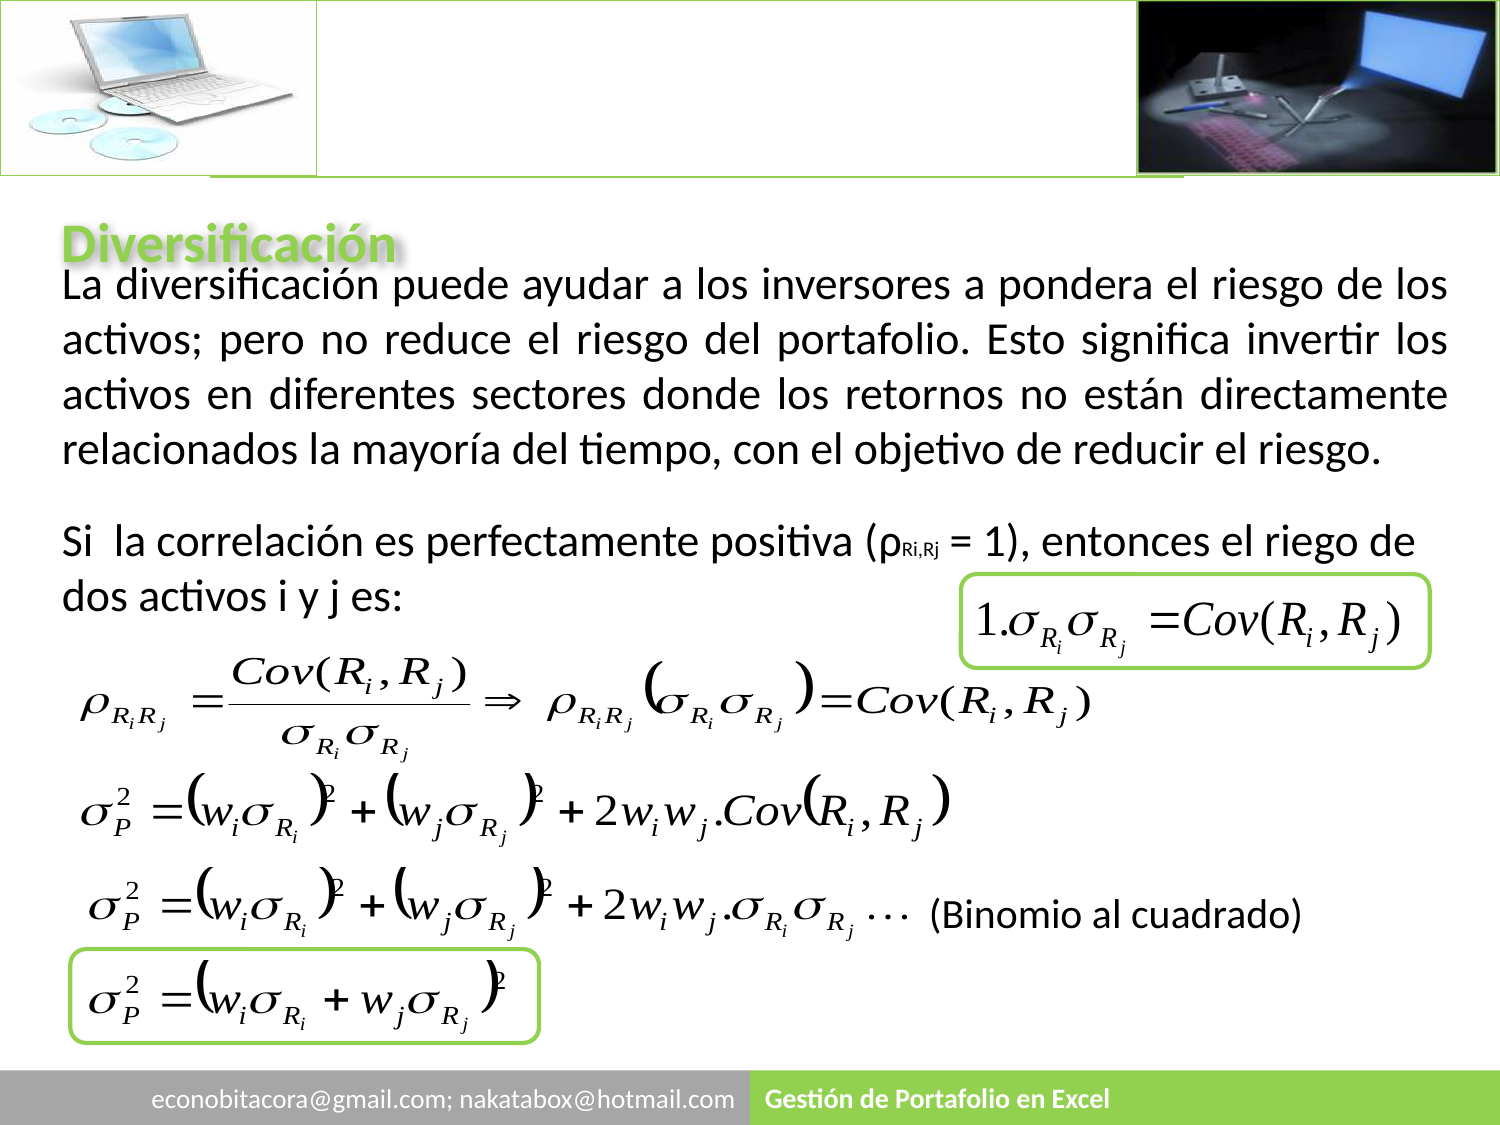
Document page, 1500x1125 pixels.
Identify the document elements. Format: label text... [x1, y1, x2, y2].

picture [1136, 0, 1500, 177]
text_box Gestión de Portafolio en Excel [749, 1070, 1500, 1125]
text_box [70, 644, 1101, 774]
text_box [68, 950, 83, 1042]
text_box [515, 958, 542, 1046]
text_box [73, 773, 950, 856]
text_box [318, 0, 1134, 178]
text_box (Binomio al cuadrado) [926, 878, 1348, 938]
text_box La diversificación puede ayudar a los inversores a pondera el riesgo de los activos; pero no reduce el riesgo del portafolio. Esto significa invertir los activos en diferentes sectores donde los retornos no están directamente relacionados la mayoría del tiempo, con el objetivo de reducir el riesgo. Si la correlación es perfectamente positiva (ρRi,Rj = 1), entonces el riego de dos activos i y j es: [46, 246, 1465, 633]
subtitle Diversificación [46, 199, 504, 282]
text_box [81, 866, 921, 950]
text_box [81, 960, 514, 1044]
text_box [958, 571, 1432, 671]
picture [0, 0, 317, 177]
text_box econobitacora@gmail.com; nakatabox@hotmail.com [0, 1070, 749, 1125]
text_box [972, 585, 1409, 669]
